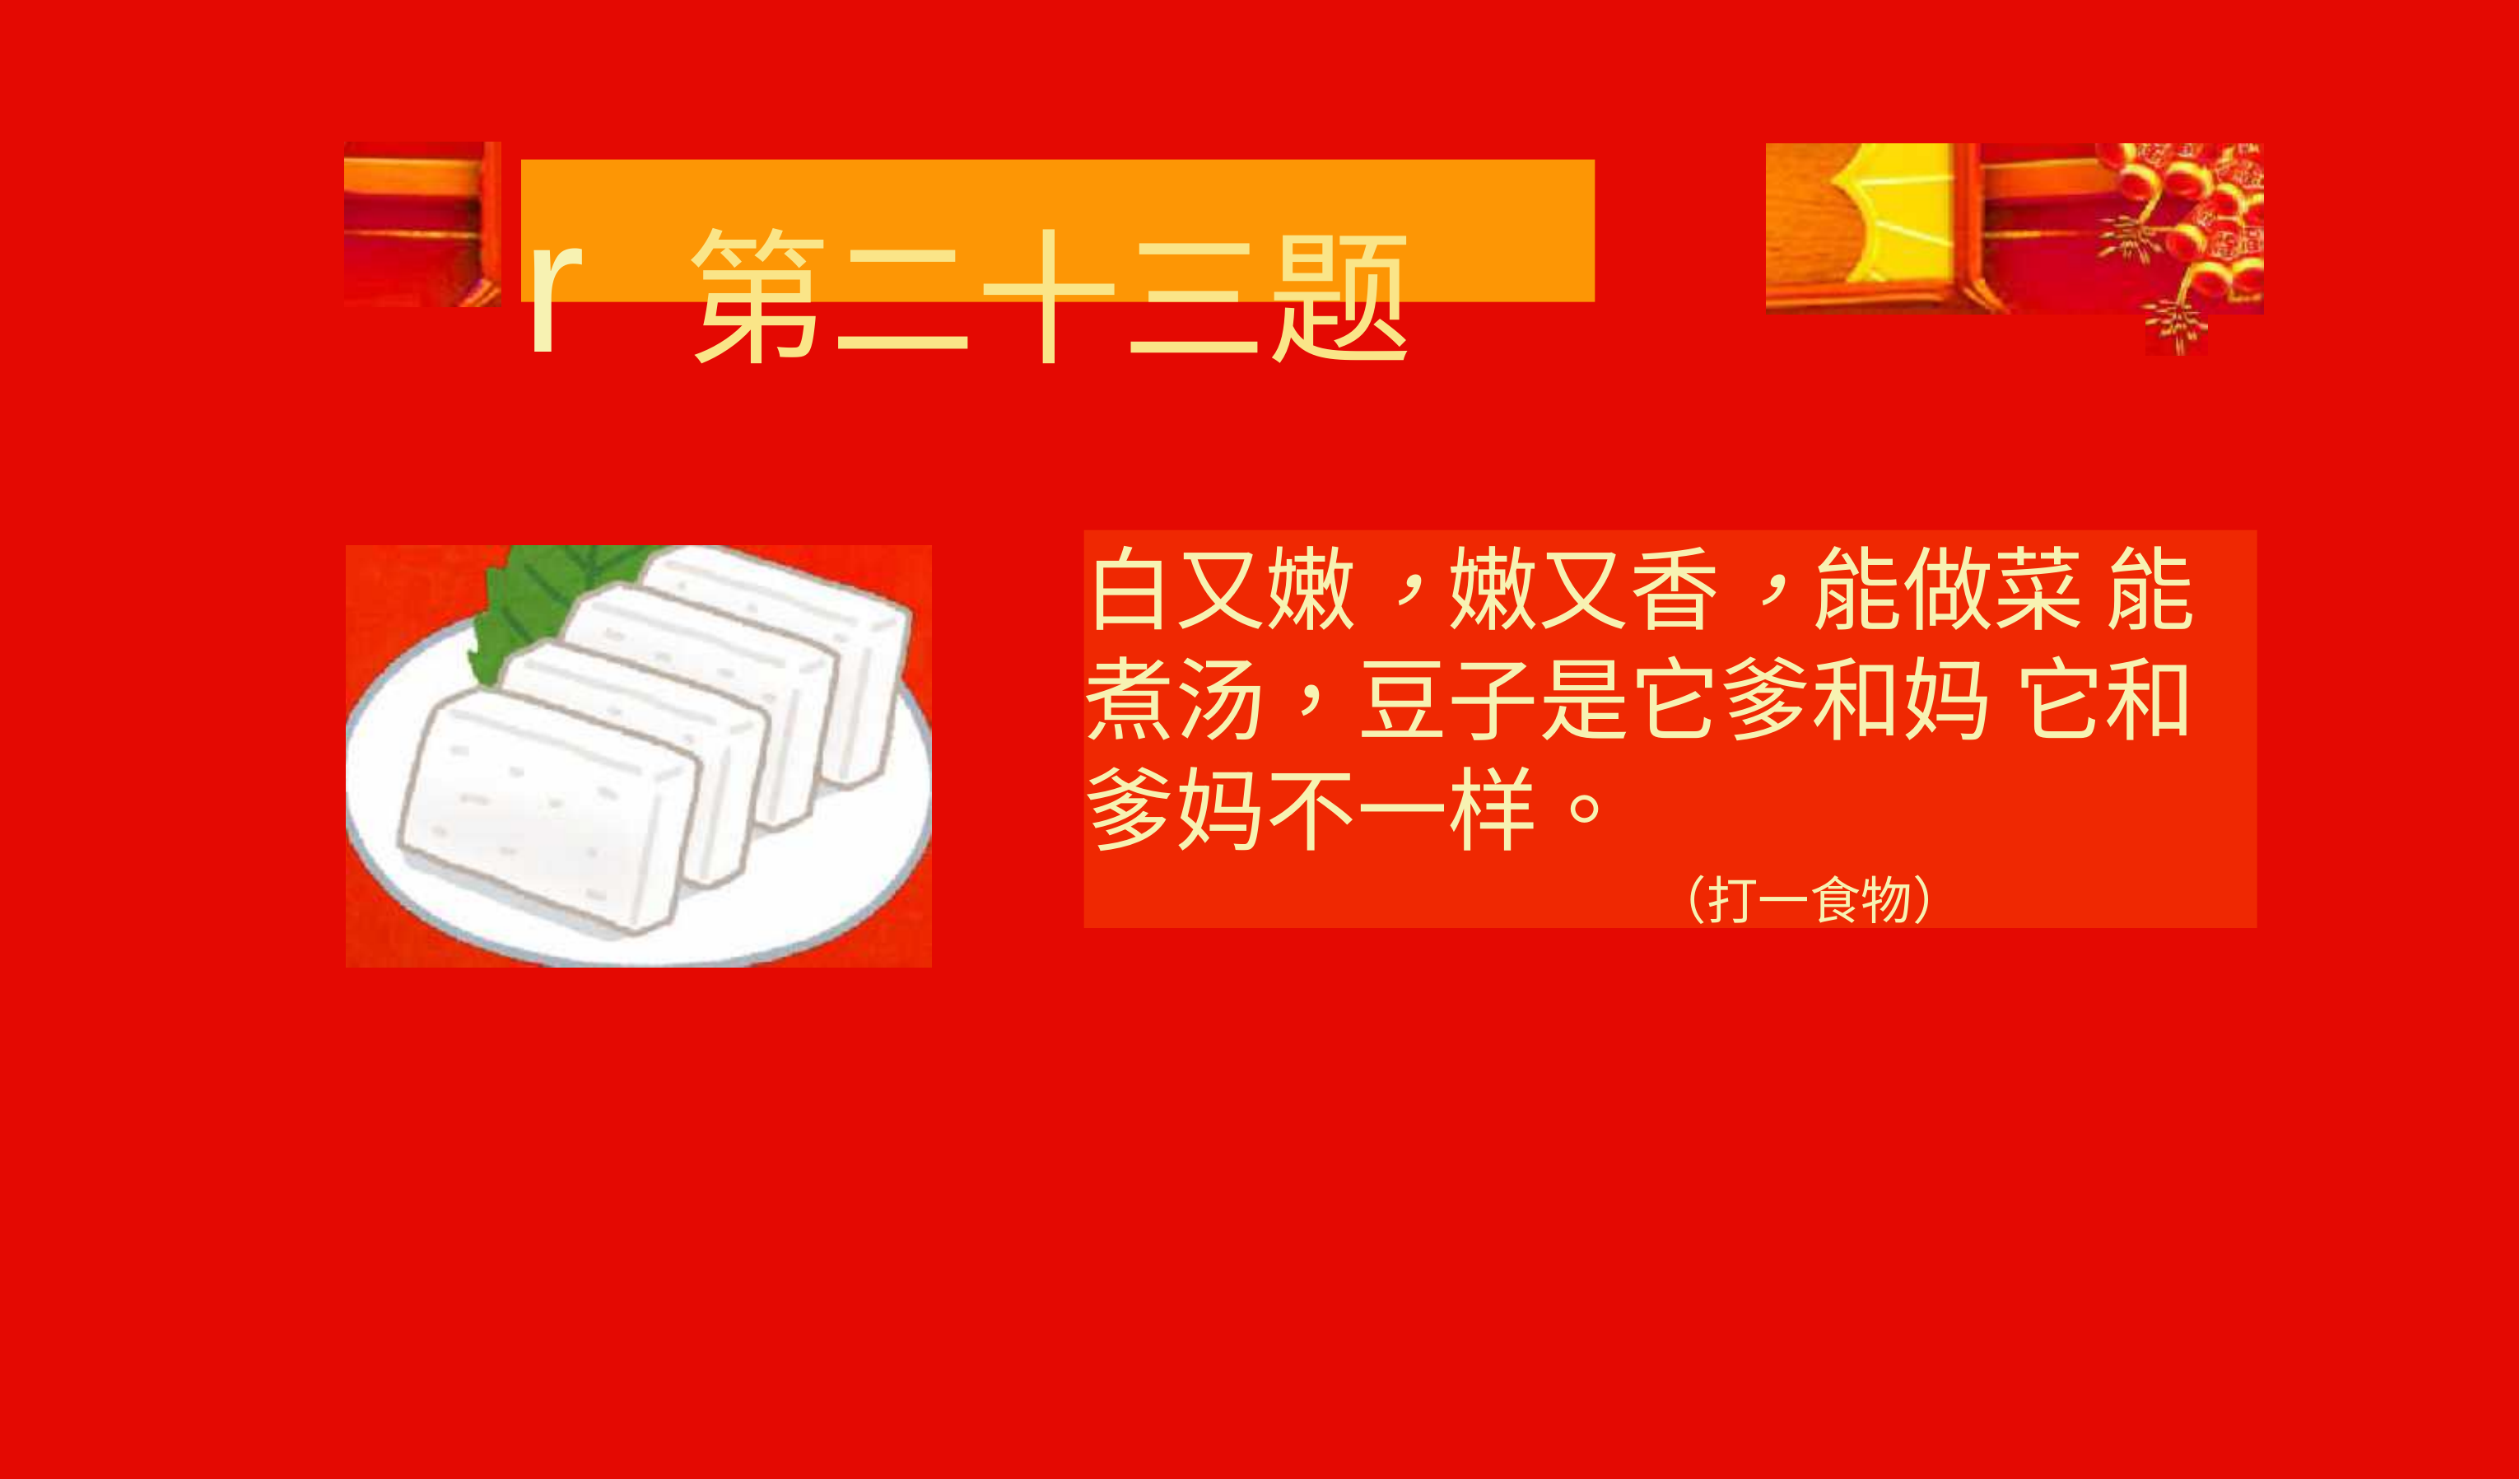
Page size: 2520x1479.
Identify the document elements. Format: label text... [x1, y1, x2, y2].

text_box 白又嫩，嫩又香，能做菜 能煮汤，豆子是它爹和妈 它和爹妈不一样。 （打一食物） [1083, 530, 2257, 928]
picture [344, 142, 501, 308]
picture [346, 545, 932, 968]
picture [1766, 143, 2265, 356]
text_box r 第二十三题 [521, 159, 1595, 302]
